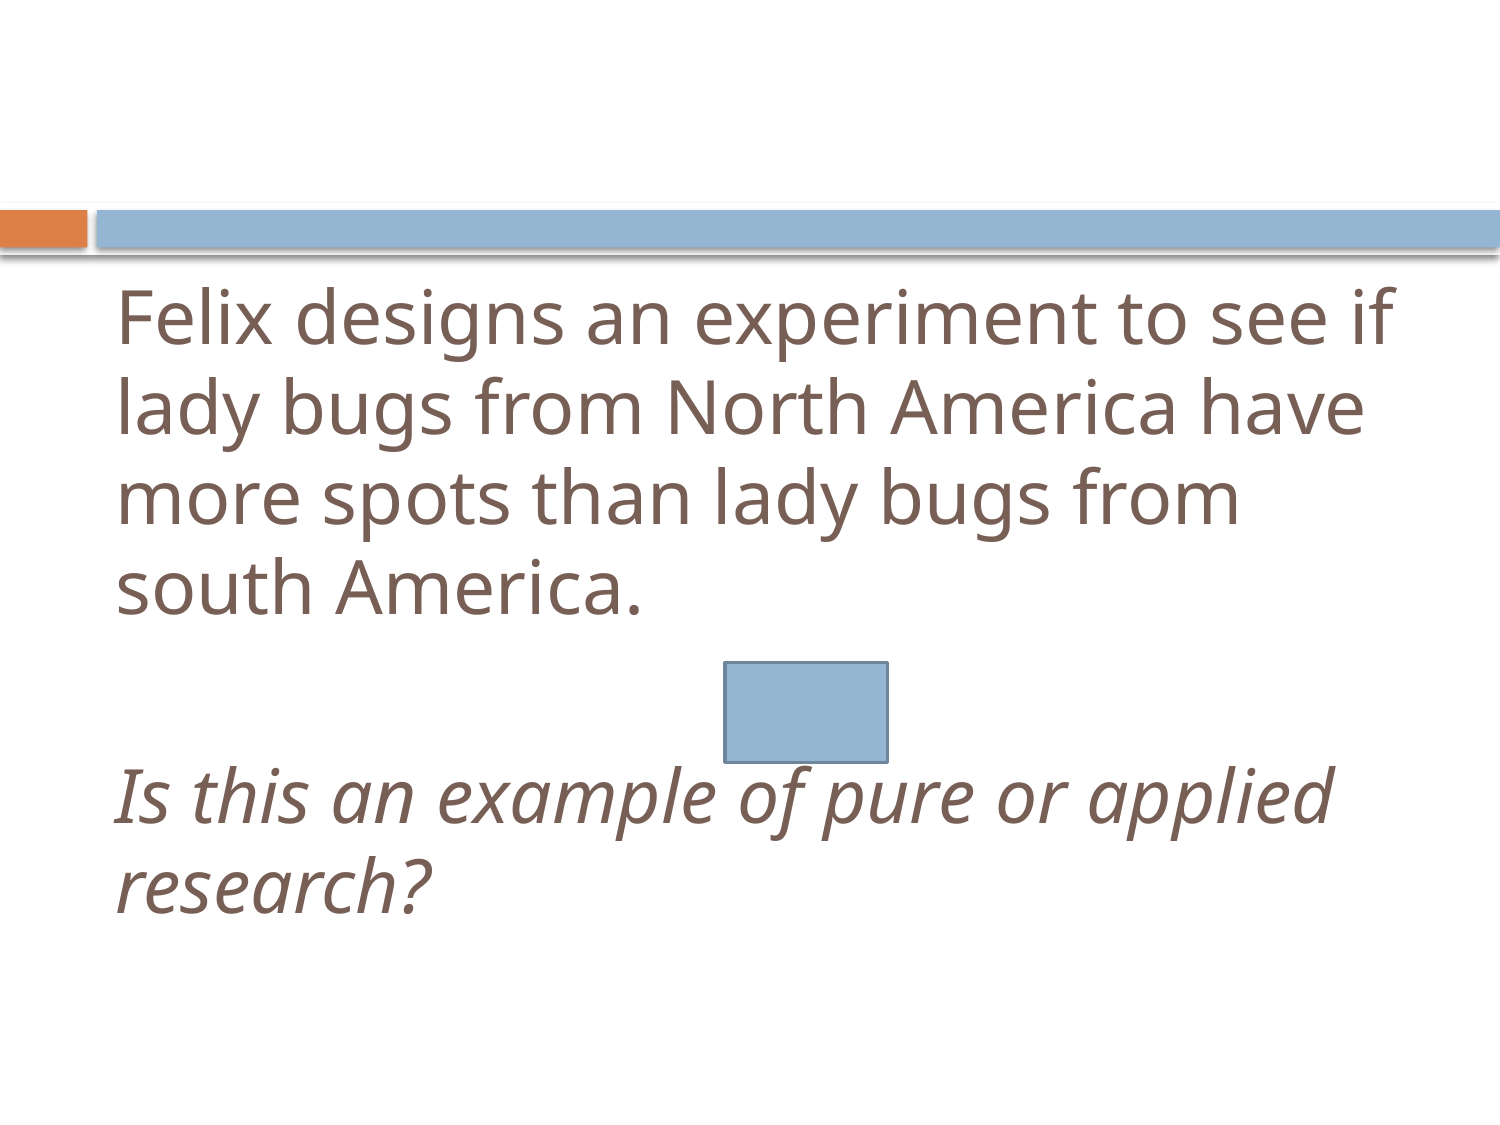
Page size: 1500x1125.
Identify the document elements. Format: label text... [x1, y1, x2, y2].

list Felix designs an experiment to see if lady bugs from North America have more spots than lady bugs from south America. Is this an example of pure or applied research? [100, 262, 1438, 1000]
